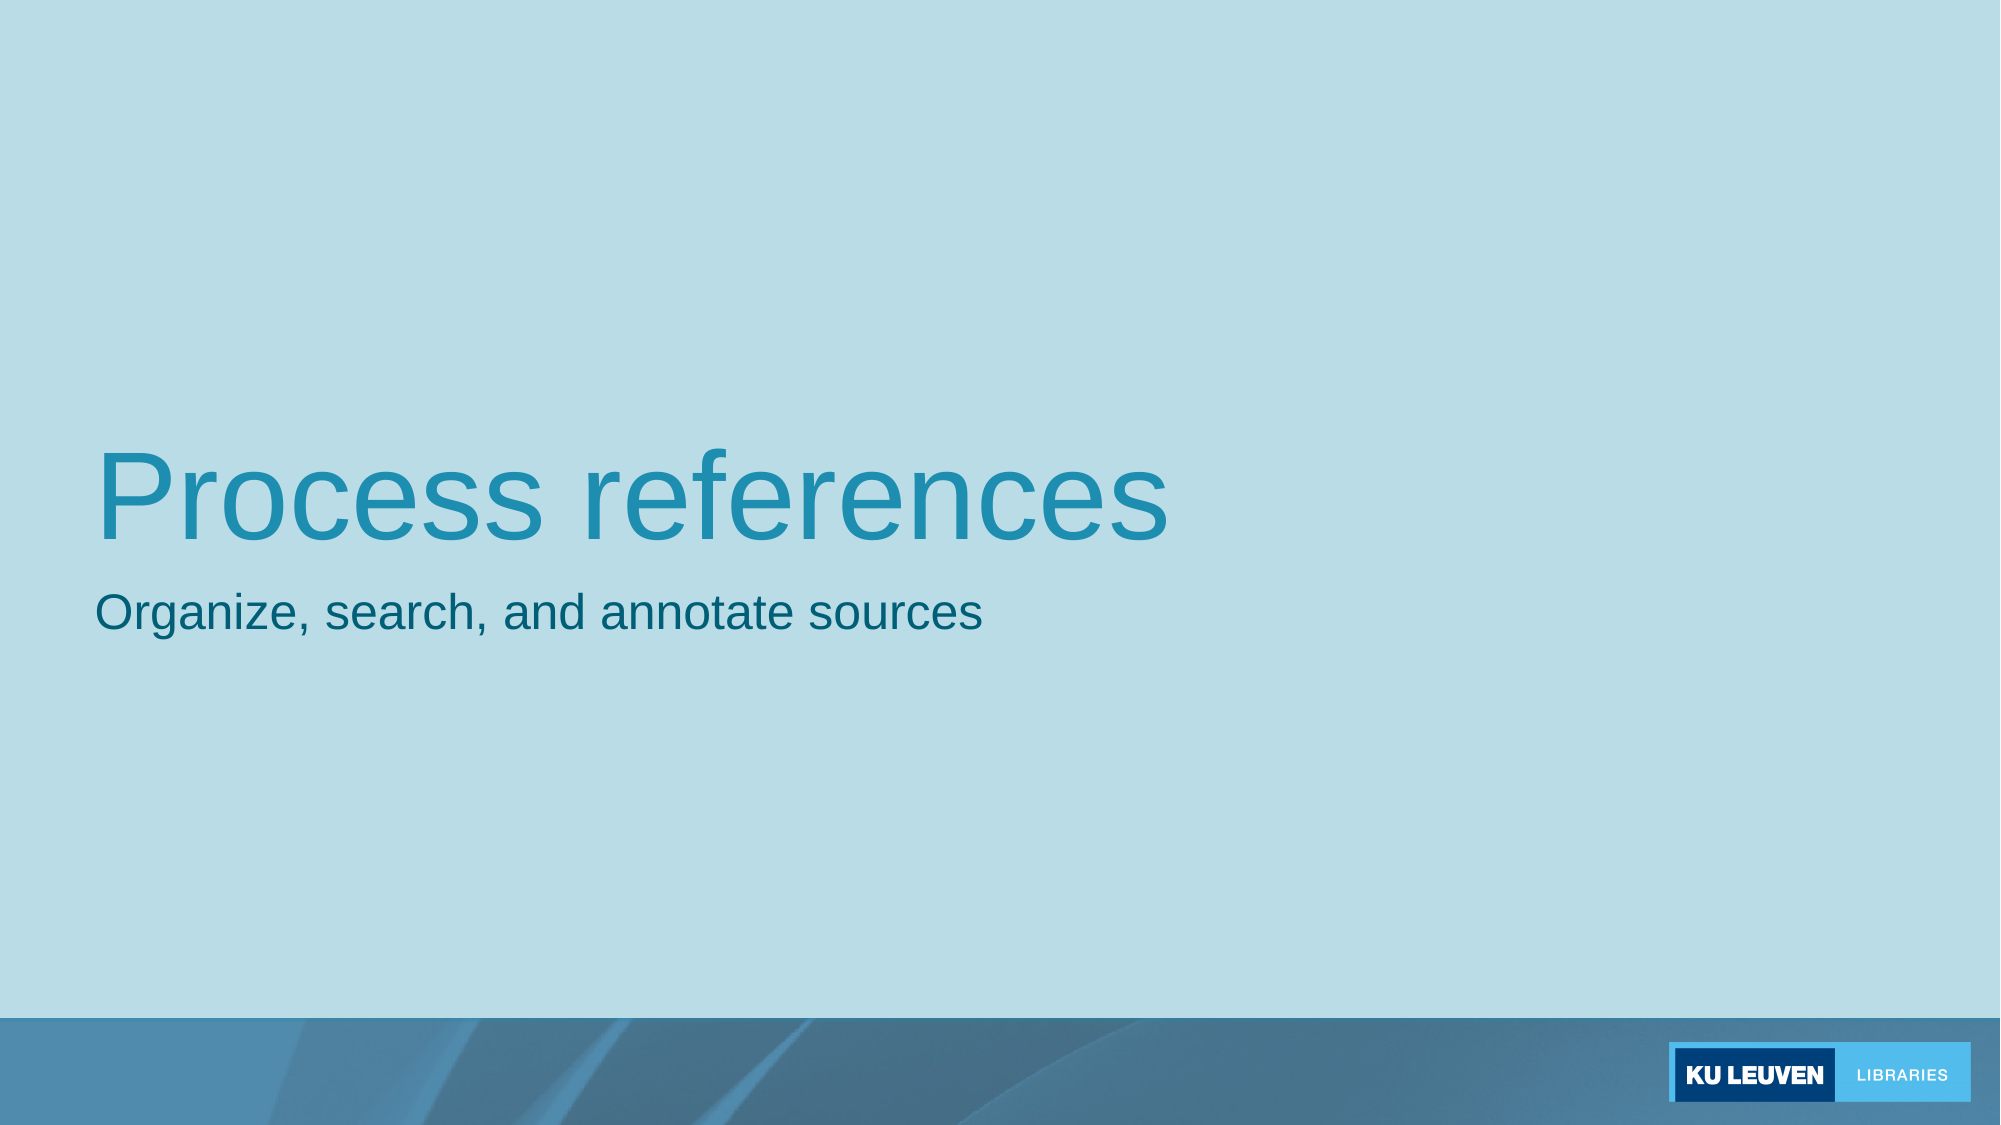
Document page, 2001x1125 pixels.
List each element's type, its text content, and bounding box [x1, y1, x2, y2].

picture [0, 1018, 2000, 1125]
subtitle Organize, search, and annotate sources [94, 586, 1906, 749]
title Process references [94, 175, 1906, 567]
